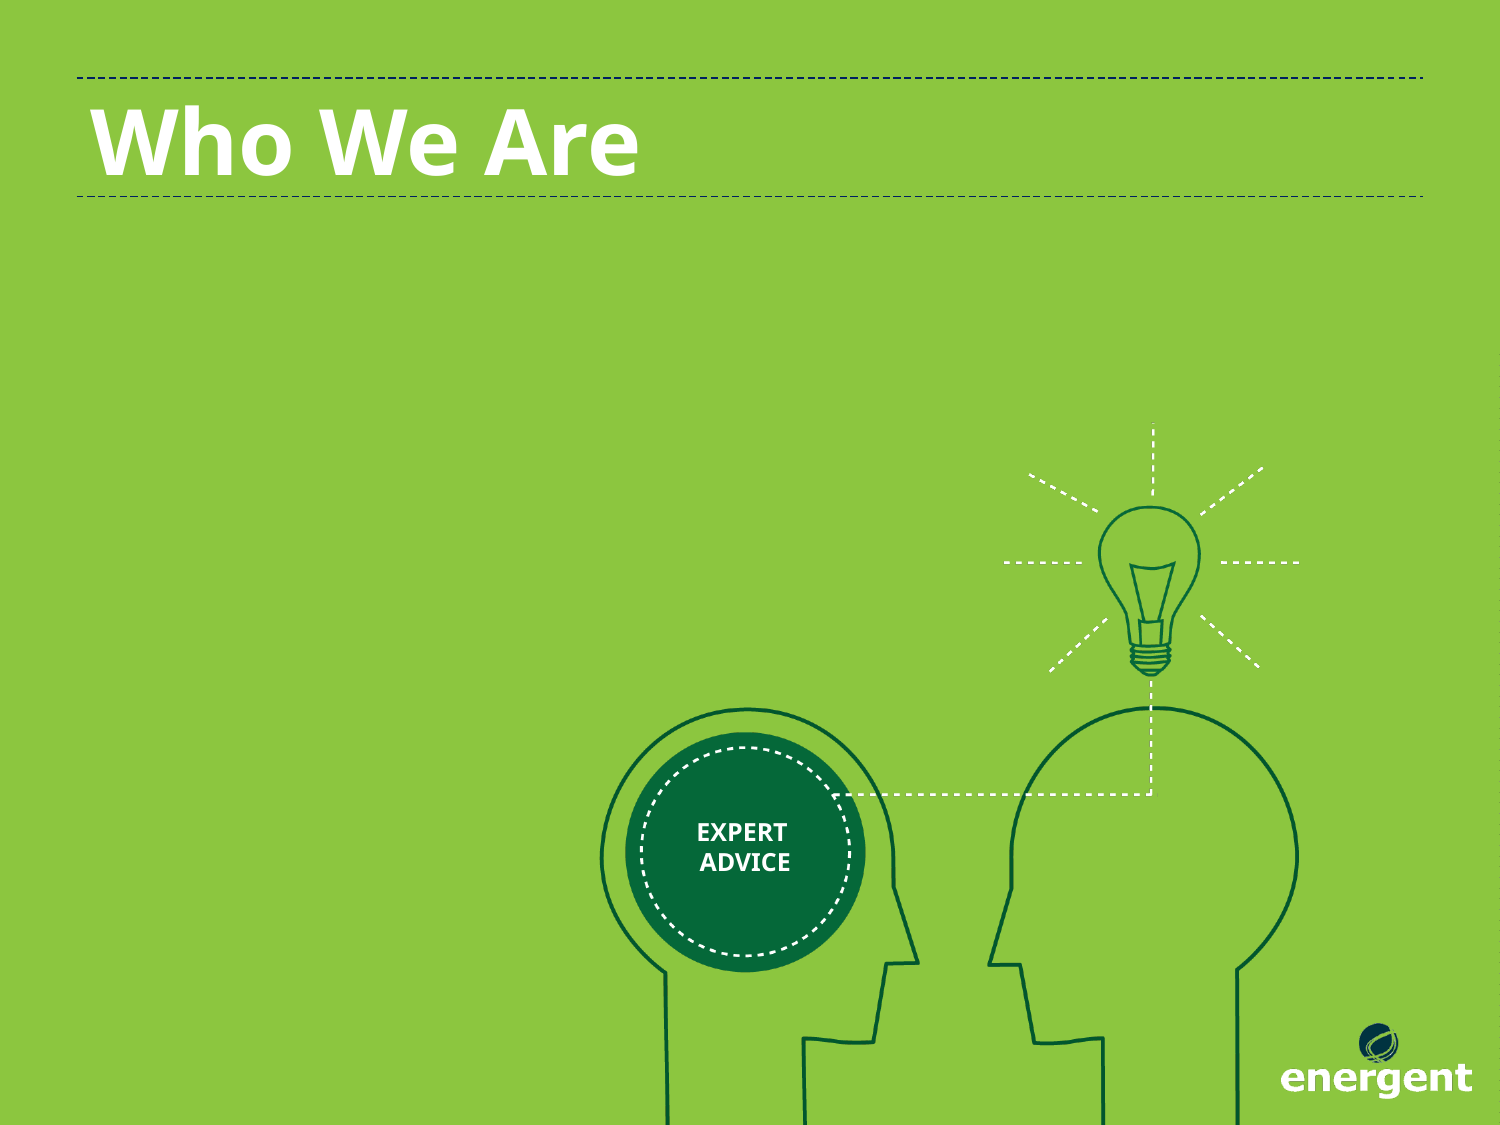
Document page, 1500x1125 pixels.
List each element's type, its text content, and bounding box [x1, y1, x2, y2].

title Who We Are [75, 45, 1425, 233]
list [568, 349, 1500, 1125]
